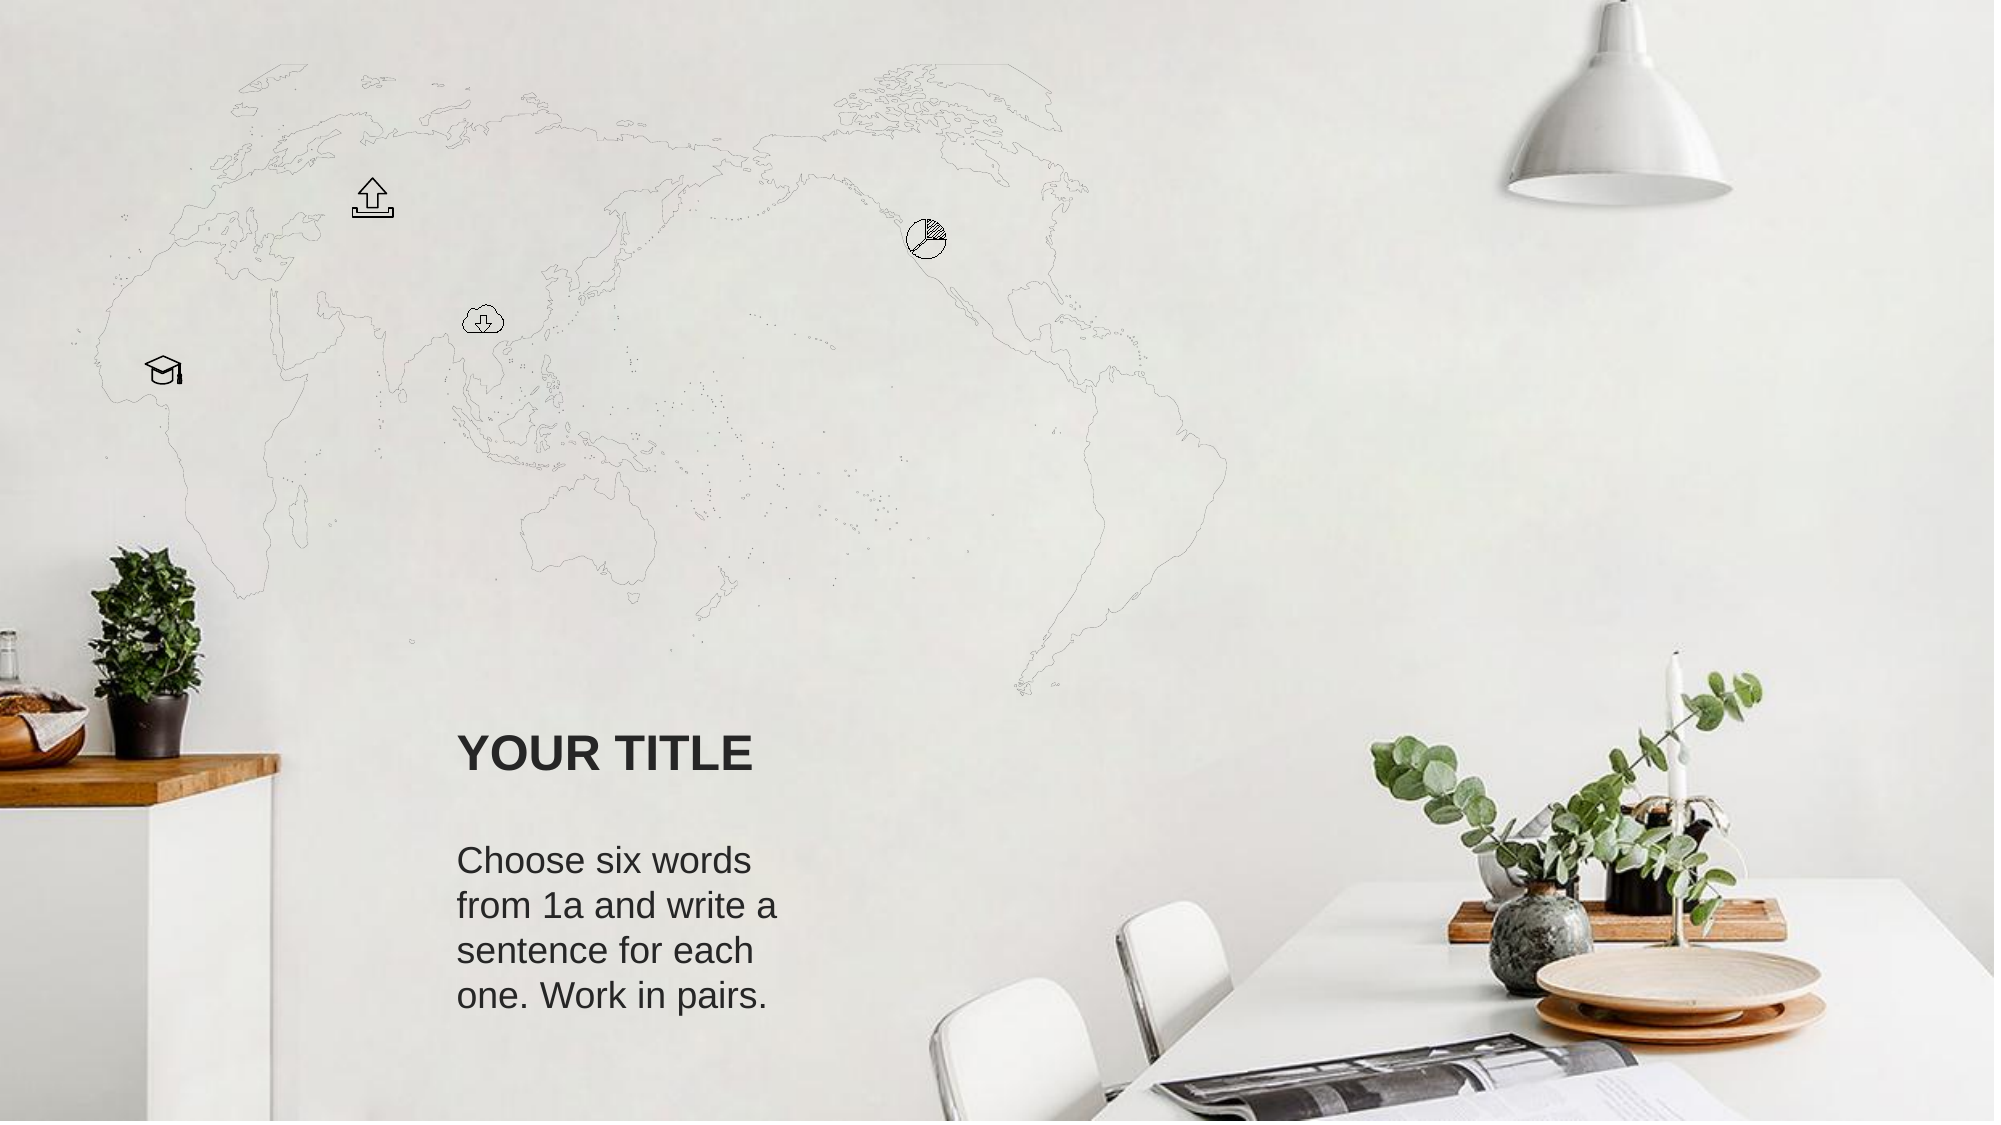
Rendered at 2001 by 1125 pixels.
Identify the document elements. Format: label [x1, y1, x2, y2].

text_box [145, 356, 182, 384]
text_box [906, 219, 947, 259]
picture [0, 0, 1994, 1125]
text_box [352, 178, 393, 217]
